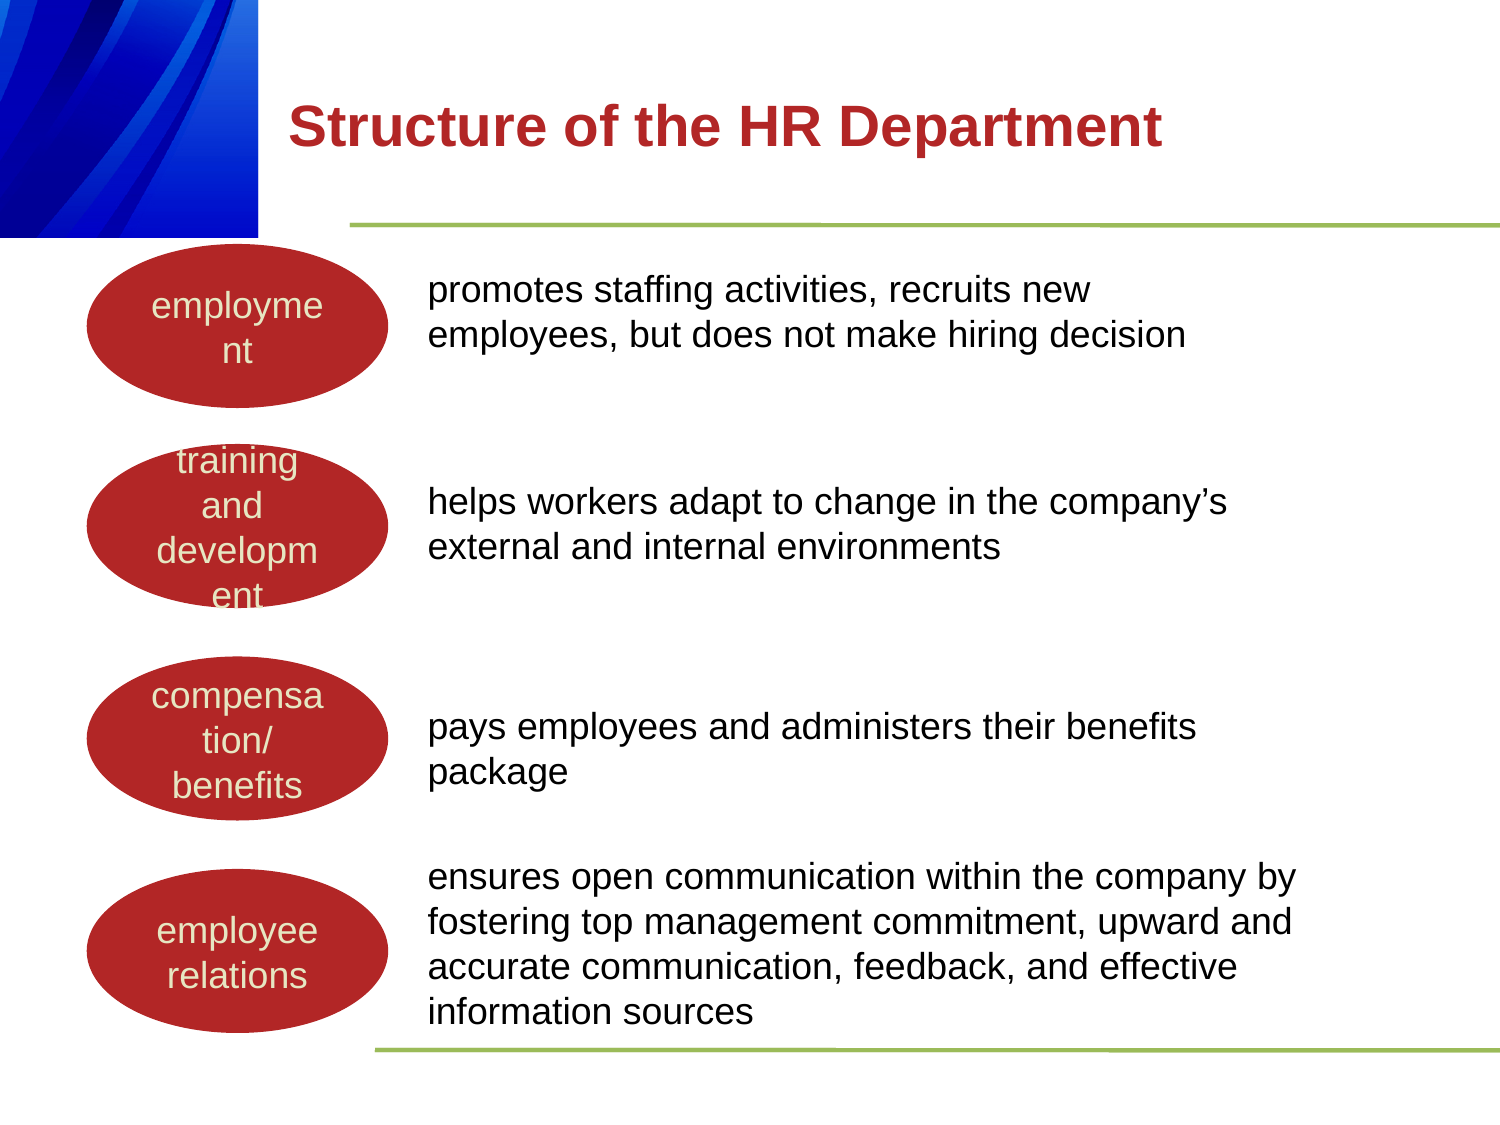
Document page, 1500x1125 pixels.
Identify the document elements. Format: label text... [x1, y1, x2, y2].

text_box employment [87, 244, 388, 408]
text_box pays employees and administers their benefits package [412, 694, 1300, 800]
text_box employee relations [87, 869, 388, 1033]
text_box helps workers adapt to change in the company’s external and internal environments [412, 469, 1275, 575]
text_box training and development [87, 444, 388, 608]
text_box promotes staffing activities, recruits new employees, but does not make hiring decision [412, 257, 1250, 363]
text_box ensures open communication within the company by fostering top management commitment, upward and accurate communication, feedback, and effective information sources [412, 844, 1400, 1041]
picture [0, 0, 259, 238]
text_box compensation/ benefits [87, 657, 388, 820]
text_box Structure of the HR Department [273, 81, 1499, 167]
